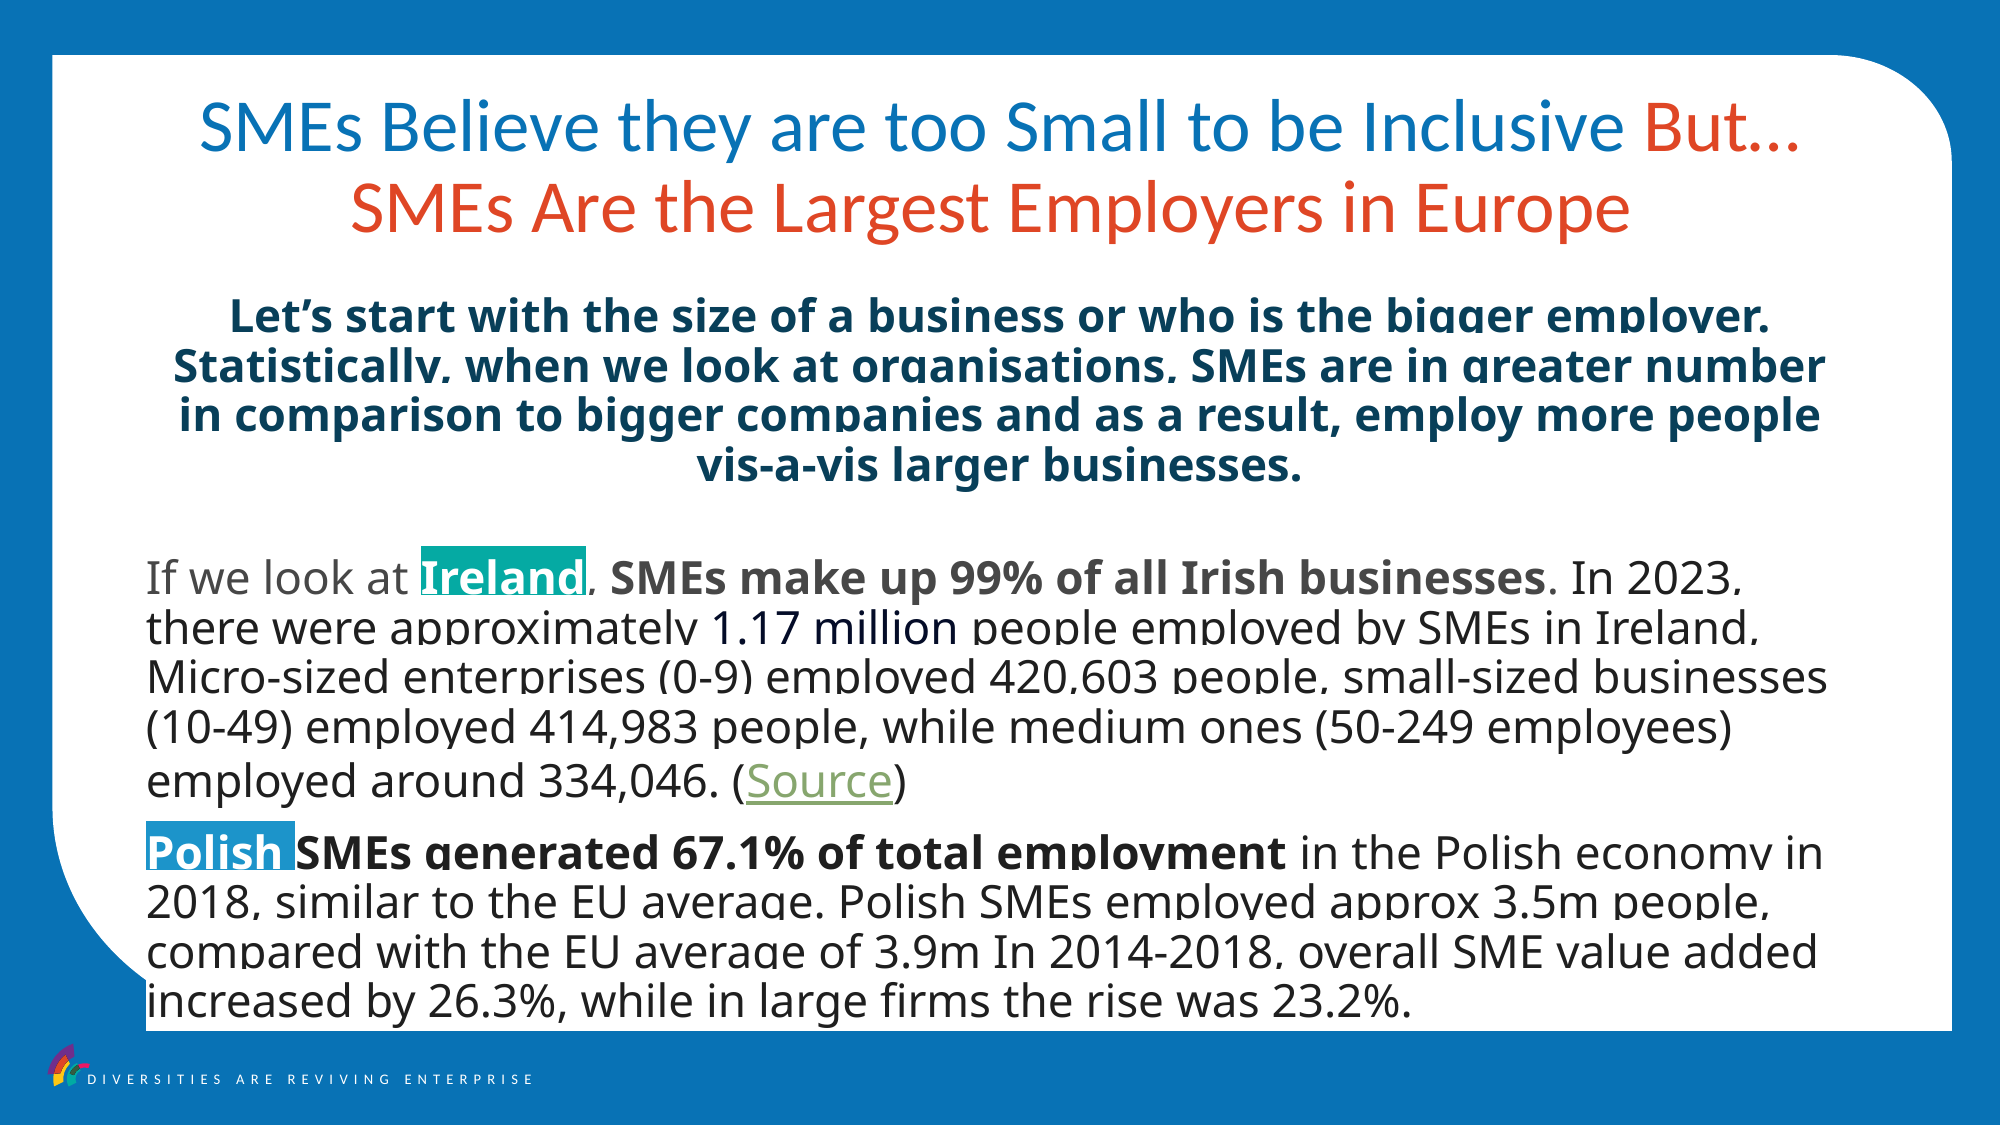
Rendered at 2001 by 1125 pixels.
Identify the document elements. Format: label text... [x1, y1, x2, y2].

list SMEs Believe they are too Small to be Inclusive But…SMEs Are the Largest Employers in Europe [130, 79, 1869, 212]
list Let’s start with the size of a business or who is the bigger employer. Statistically, when we look at organisations, SMEs are in greater number in comparison to bigger companies and as a result, employ more people vis-a-vis larger businesses. If we look at Ireland, SMEs make up 99% of all Irish businesses. In 2023, there were approximately 1.17 million people employed by SMEs in Ireland, Micro-sized enterprises (0-9) employed 420,603 people, small-sized businesses (10-49) employed 414,983 people, while medium ones (50-249 employees) employed around 334,046. (Source) Polish SMEs generated 67.1% of total employment in the Polish economy in 2018, similar to the EU average. Polish SMEs employed approx 3.5m people, compared with the EU average of 3.9m In 2014-2018, overall SME value added increased by 26.3%, while in large firms the rise was 23.2%. [130, 286, 1869, 918]
